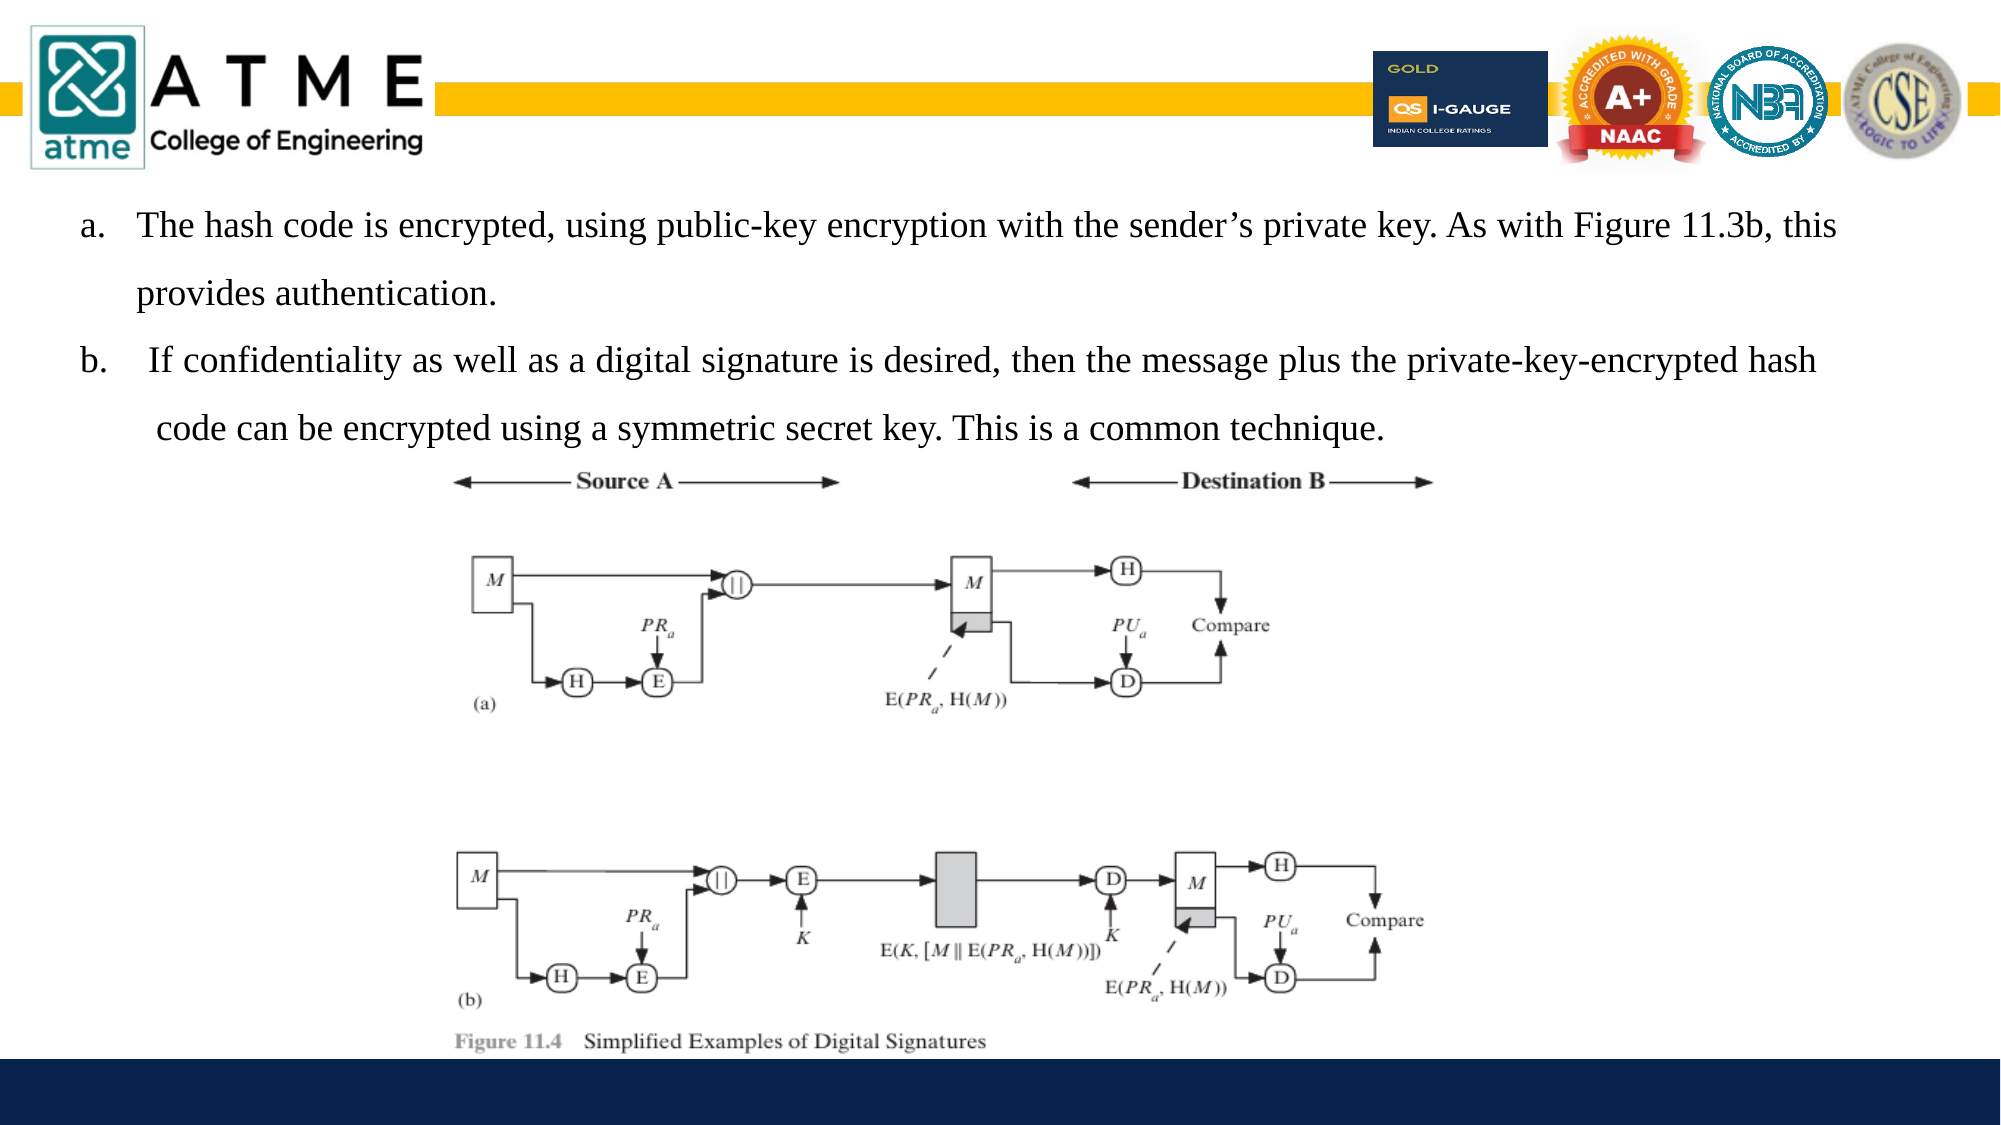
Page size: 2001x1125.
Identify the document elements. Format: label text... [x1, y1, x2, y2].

picture [445, 449, 1475, 1058]
picture [22, 15, 435, 178]
picture [1373, 20, 1828, 170]
picture [1840, 26, 1968, 176]
text_box The hash code is encrypted, using public-key encryption with the sender’s private key. As with Figure 11.3b, this provides authentication. b. If confidentiality as well as a digital signature is desired, then the message plus the private-key-encrypted hash code can be encrypted using a symmetric secret key. This is a common technique. [65, 170, 1855, 455]
picture [0, 1059, 2001, 1125]
